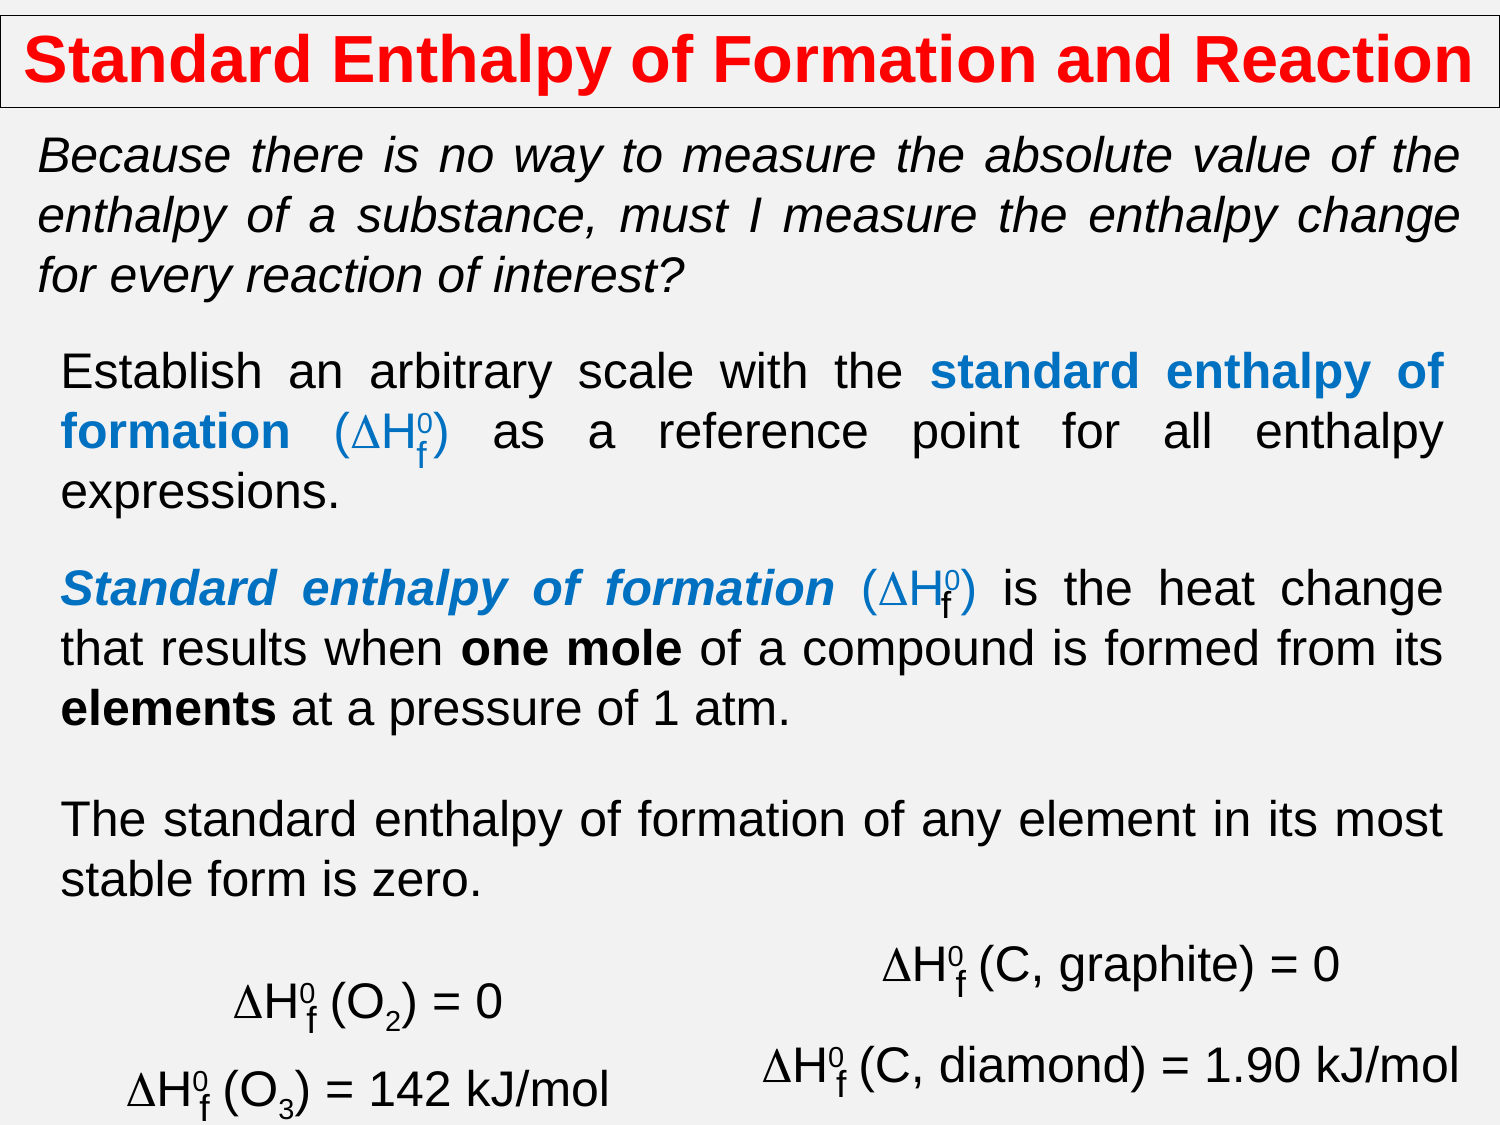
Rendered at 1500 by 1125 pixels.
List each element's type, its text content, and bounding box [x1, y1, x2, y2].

text_box The standard enthalpy of formation of any element in its most stable form is zero. [45, 779, 1459, 915]
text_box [45, 330, 1459, 528]
text_box Because there is no way to measure the absolute value of the enthalpy of a substance, must I measure the enthalpy change for every reaction of interest? [22, 114, 1477, 310]
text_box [108, 1049, 628, 1125]
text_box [745, 1024, 1477, 1113]
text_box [215, 961, 521, 1049]
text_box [45, 548, 1459, 746]
title Standard Enthalpy of Formation and Reaction [0, 15, 1500, 108]
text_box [865, 924, 1358, 1013]
